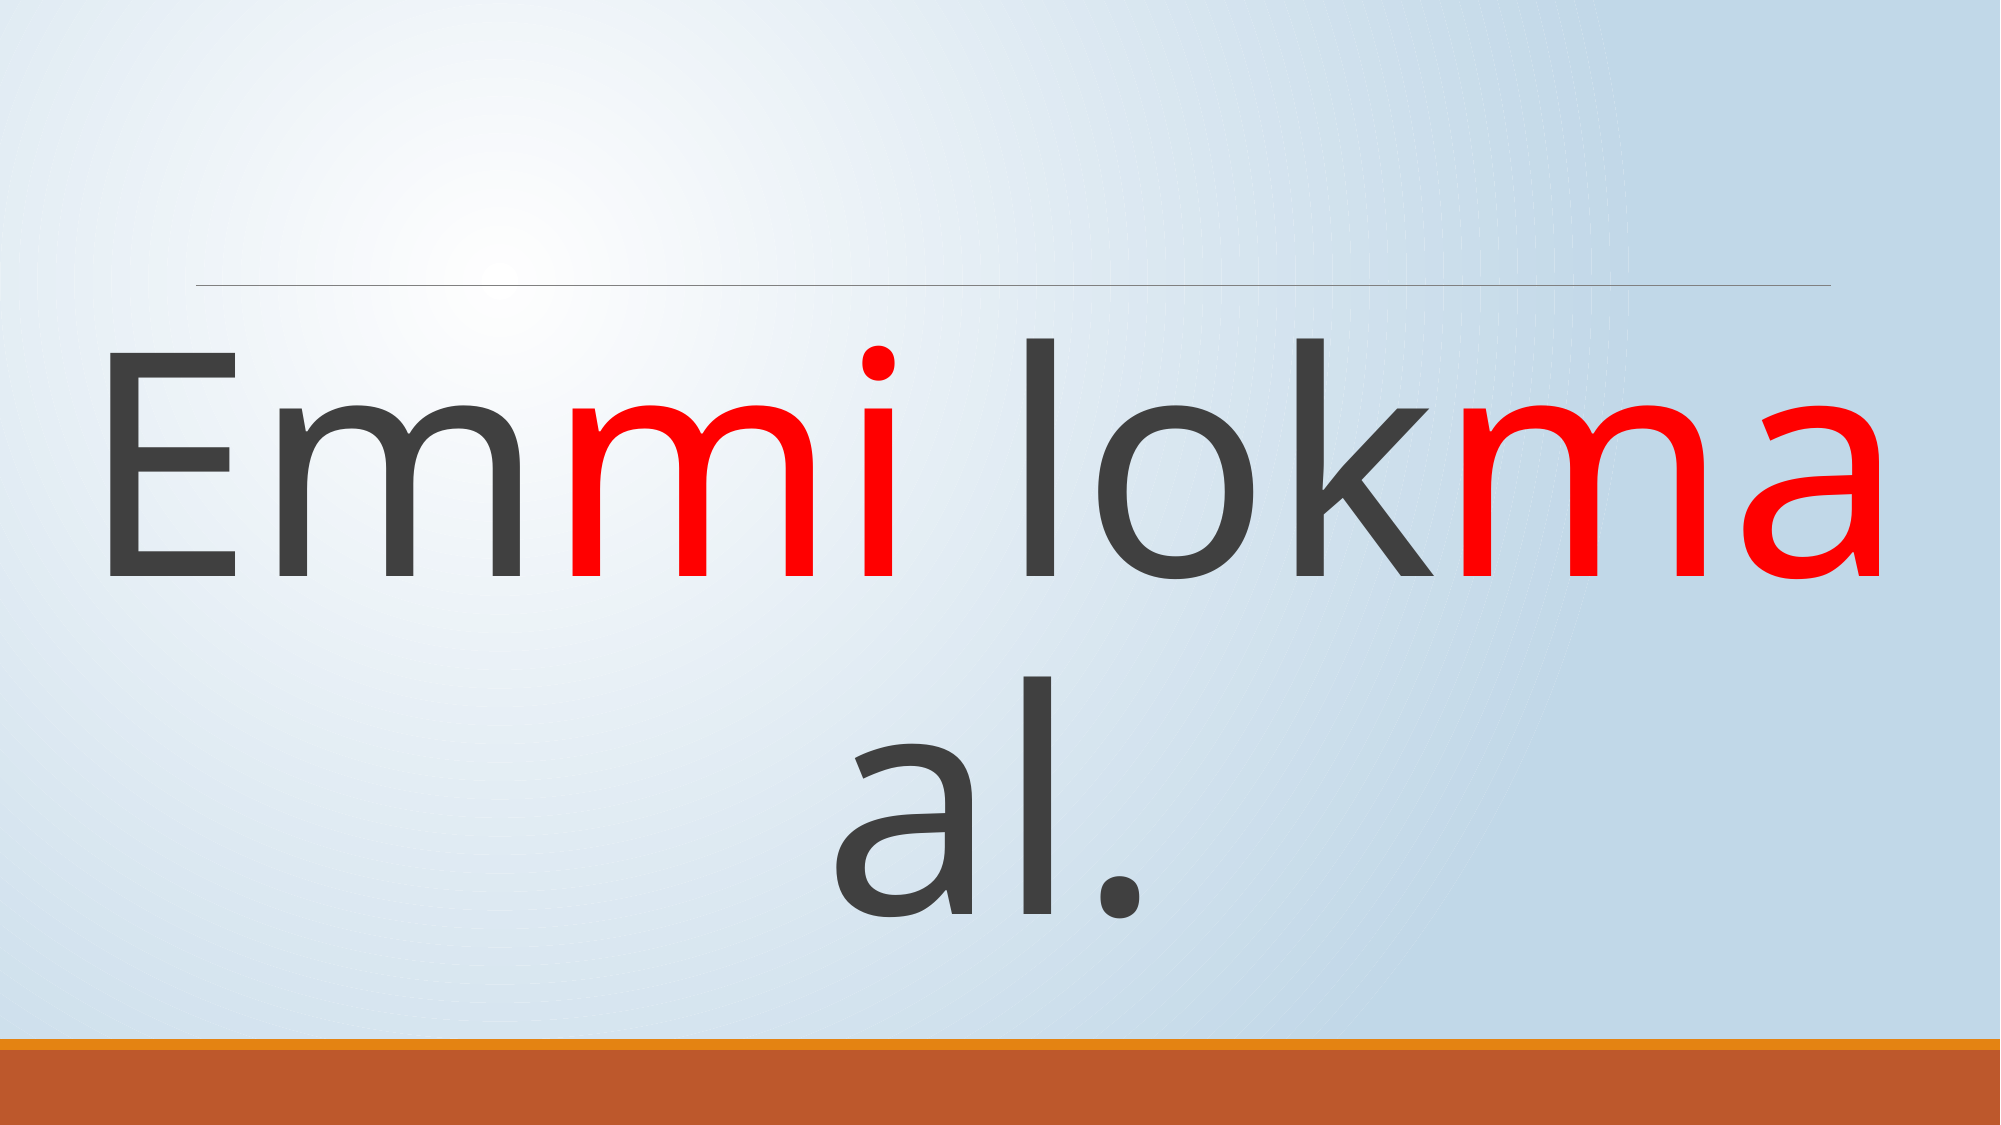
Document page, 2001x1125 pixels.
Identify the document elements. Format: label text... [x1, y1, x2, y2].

list Emmi lokma al. [34, 299, 1950, 1014]
